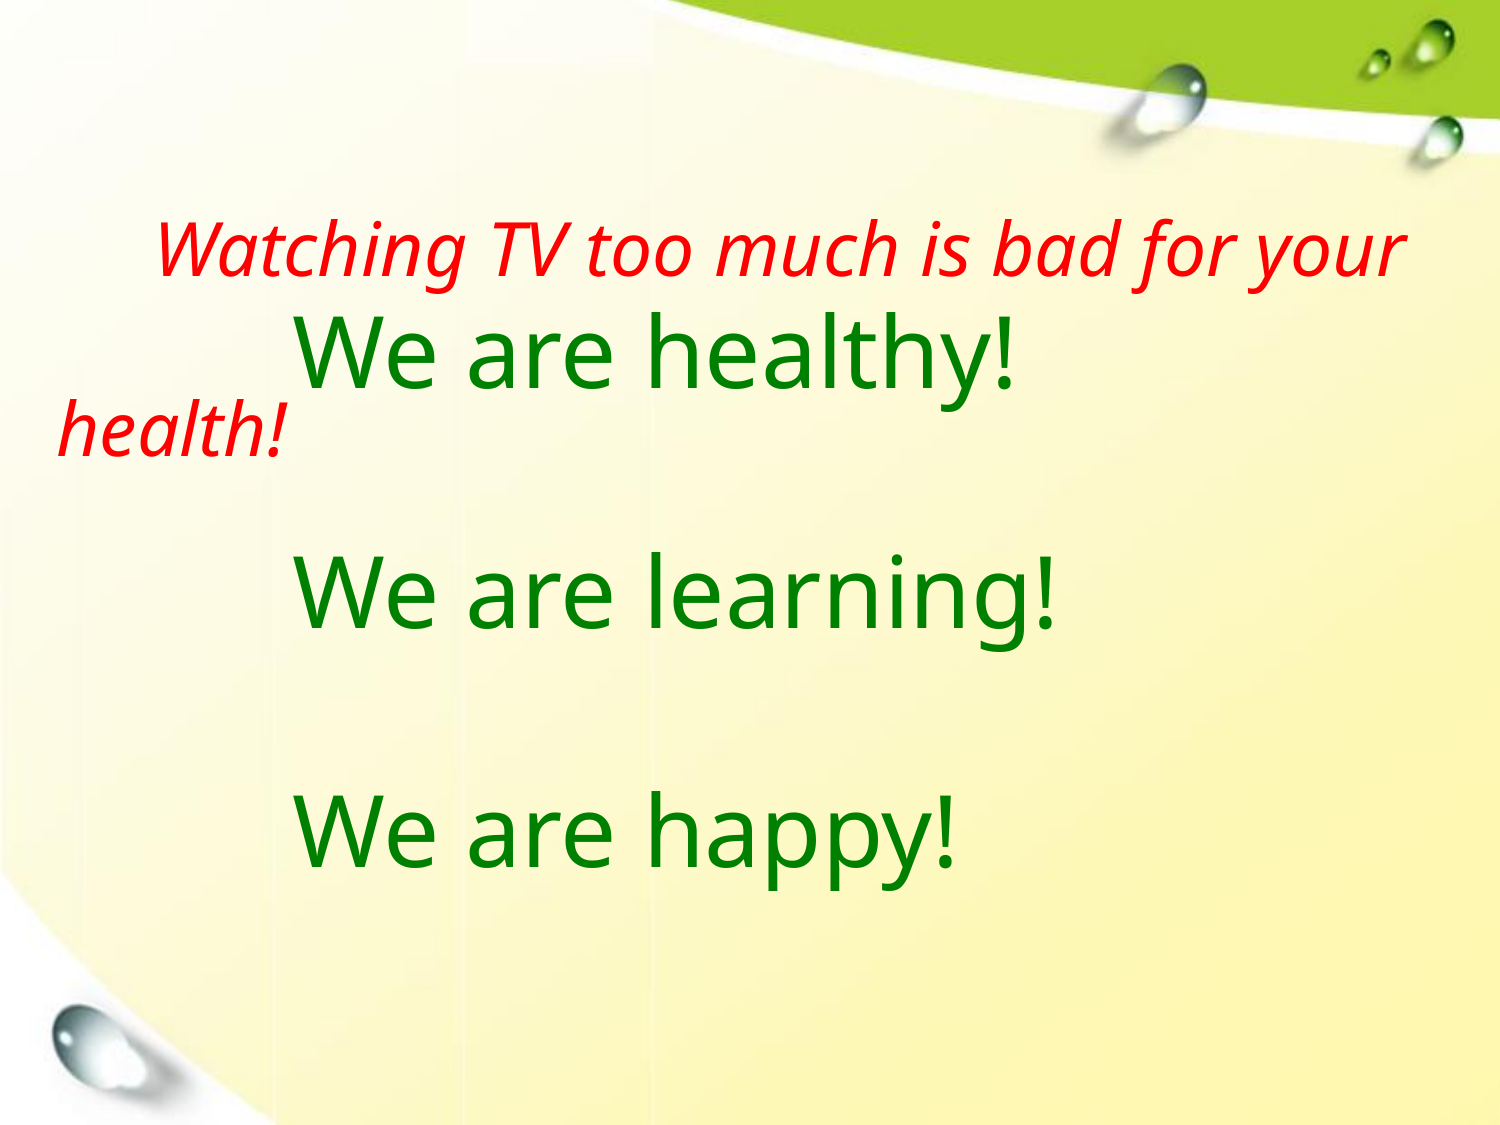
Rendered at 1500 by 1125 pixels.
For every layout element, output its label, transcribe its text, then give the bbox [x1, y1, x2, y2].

picture [0, 0, 1500, 1125]
text_box Watching TV too much is bad for your health! [41, 104, 1471, 479]
text_box We are healthy! We are learning! We are happy! [277, 160, 1317, 896]
